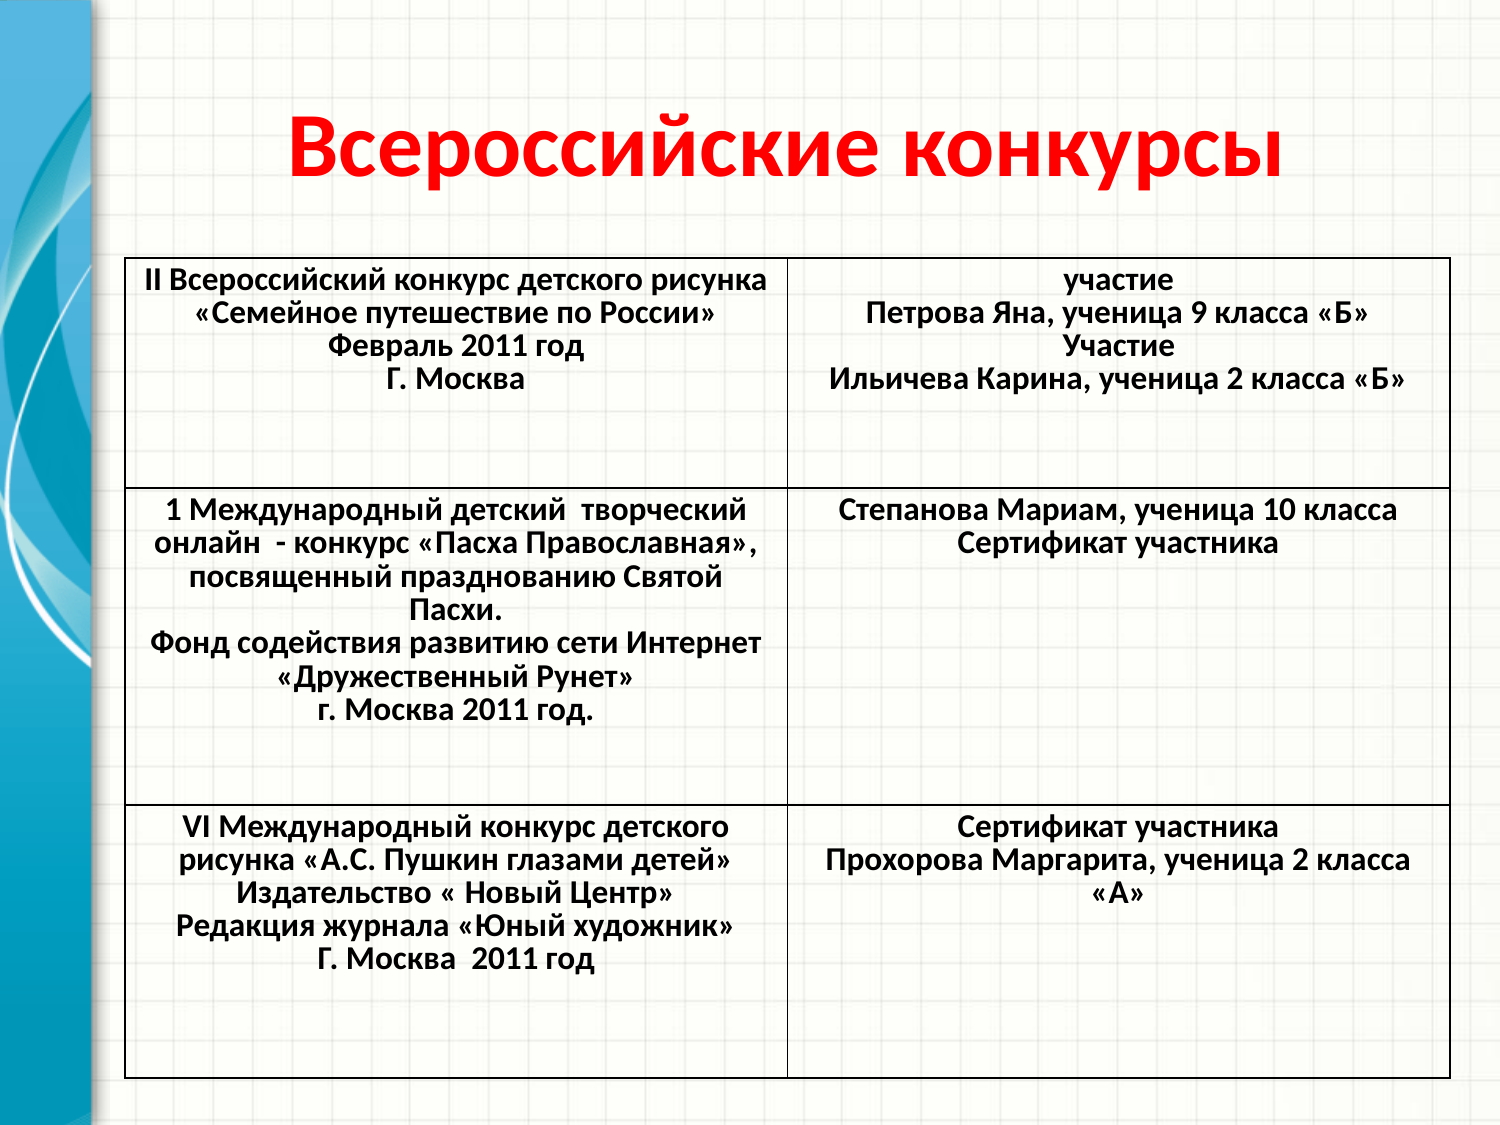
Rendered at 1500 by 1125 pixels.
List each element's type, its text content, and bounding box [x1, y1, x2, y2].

table_cell Степанова Мариам, ученица 10 класса Сертификат участника [788, 489, 1449, 804]
table_cell 1 Международный детский творческий онлайн - конкурс «Пасха Православная», посвященный празднованию Святой Пасхи. Фонд содействия развитию сети Интернет «Дружественный Рунет» г. Москва 2011 год. [126, 489, 787, 804]
table_header II Всероссийский конкурс детского рисунка «Семейное путешествие по России» Февраль 2011 год Г. Москва [126, 259, 787, 487]
table_header участие Петрова Яна, ученица 9 класса «Б» Участие Ильичева Карина, ученица 2 класса «Б» [788, 259, 1449, 487]
table_cell Сертификат участника Прохорова Маргарита, ученица 2 класса «А» [788, 806, 1449, 1077]
table_cell VI Международный конкурс детского рисунка «А.С. Пушкин глазами детей» Издательство « Новый Центр» Редакция журнала «Юный художник» Г. Москва 2011 год [126, 806, 787, 1077]
picture [0, 0, 1500, 1125]
title Всероссийские конкурсы [125, 44, 1450, 235]
